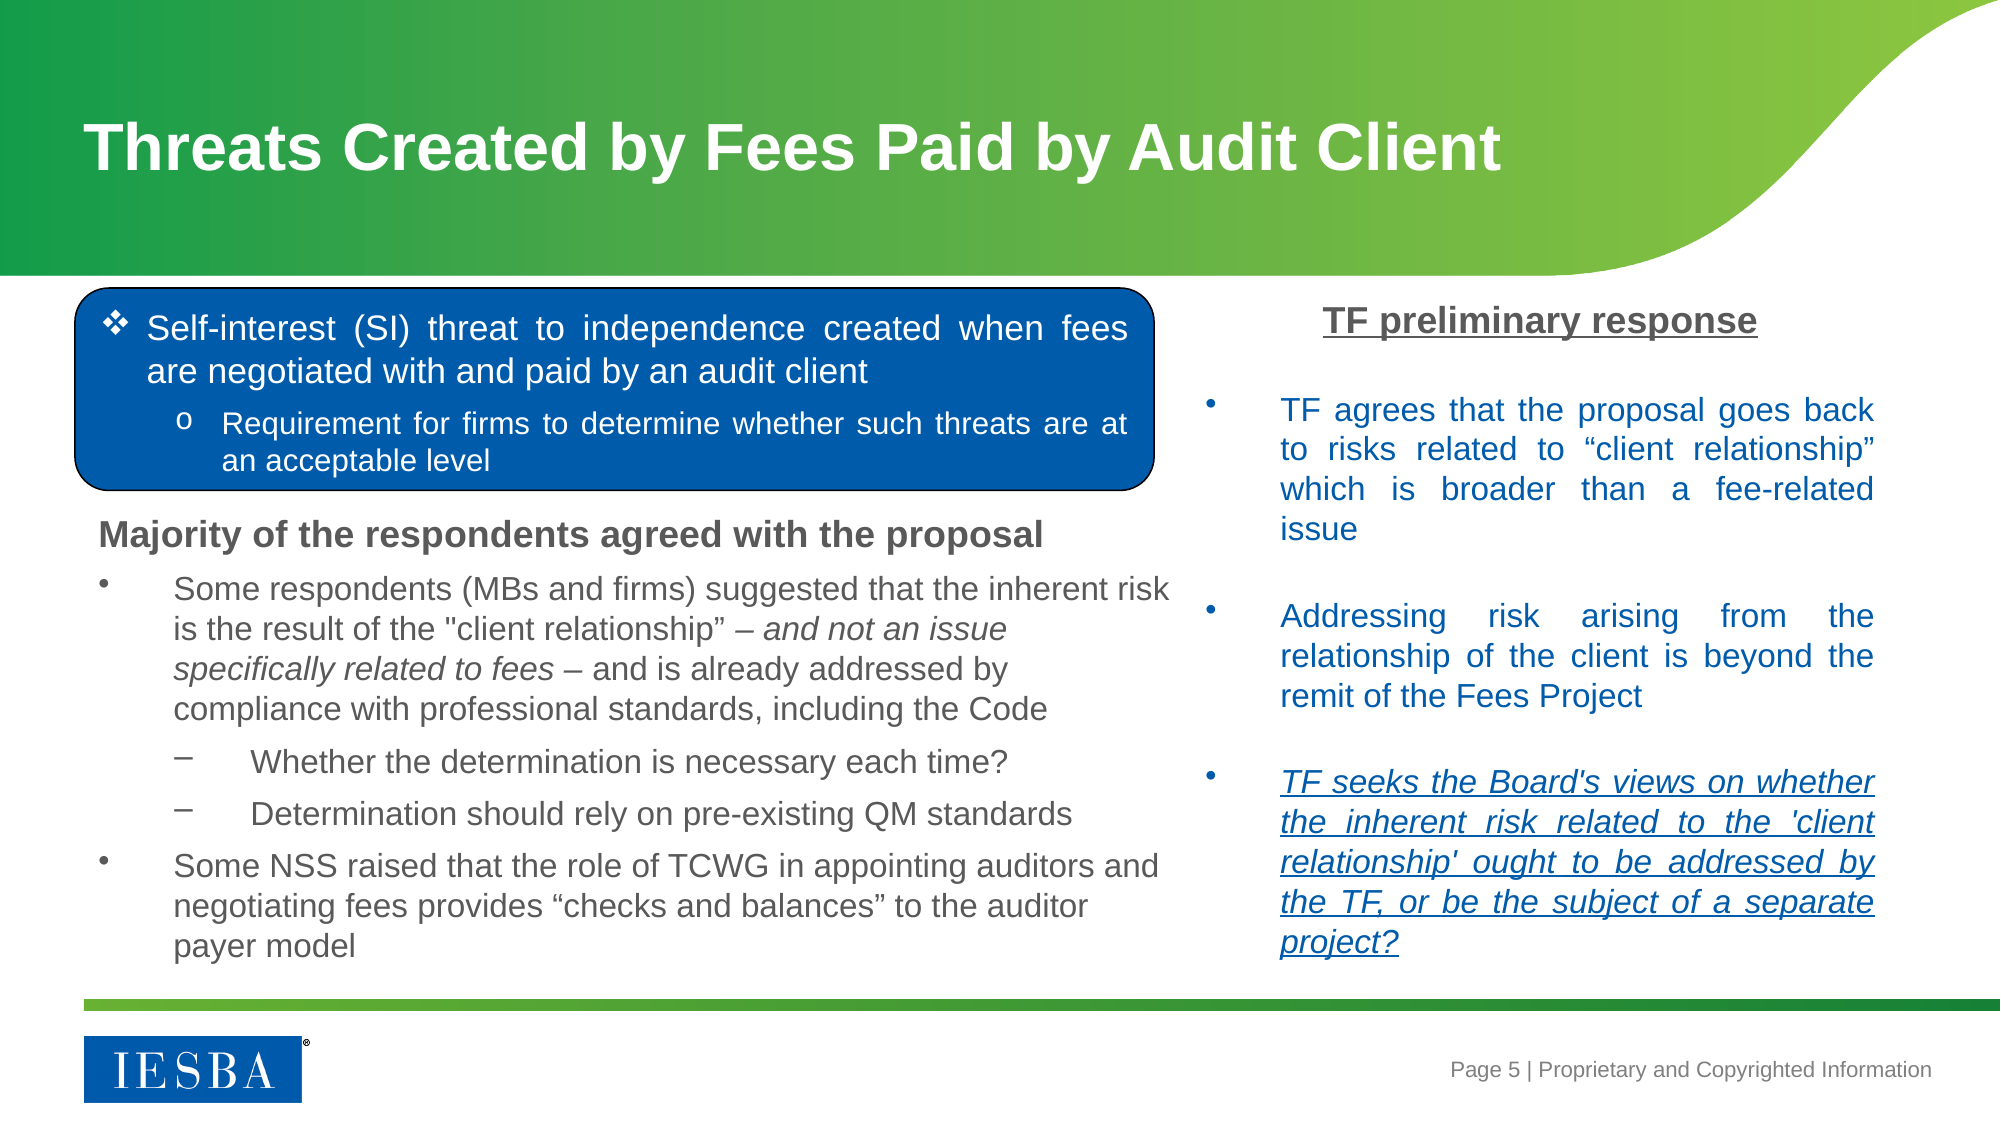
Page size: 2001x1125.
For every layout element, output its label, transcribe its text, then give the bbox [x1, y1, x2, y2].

title Threats Created by Fees Paid by Audit Client [83, 99, 1734, 188]
text_box TF preliminary response TF agrees that the proposal goes back to risks related to “client relationship” which is broader than a fee-related issue Addressing risk arising from the relationship of the client is beyond the remit of the Fees Project TF seeks the Board's views on whether the inherent risk related to the 'client relationship' ought to be addressed by the TF, or be the subject of a separate project? [1190, 288, 1891, 1001]
list Majority of the respondents agreed with the proposal Some respondents (MBs and firms) suggested that the inherent risk is the result of the "client relationship” – and not an issue specifically related to fees – and is already addressed by compliance with professional standards, including the Code Whether the determination is necessary each time? Determination should rely on pre-existing QM standards Some NSS raised that the role of TCWG in appointing auditors and negotiating fees provides “checks and balances” to the auditor payer model [83, 283, 1188, 1048]
picture [84, 1048, 310, 1103]
picture [0, 0, 2000, 276]
text_box Self-interest (SI) threat to independence created when fees are negotiated with and paid by an audit client Requirement for firms to determine whether such threats are at an acceptable level [74, 288, 1155, 491]
